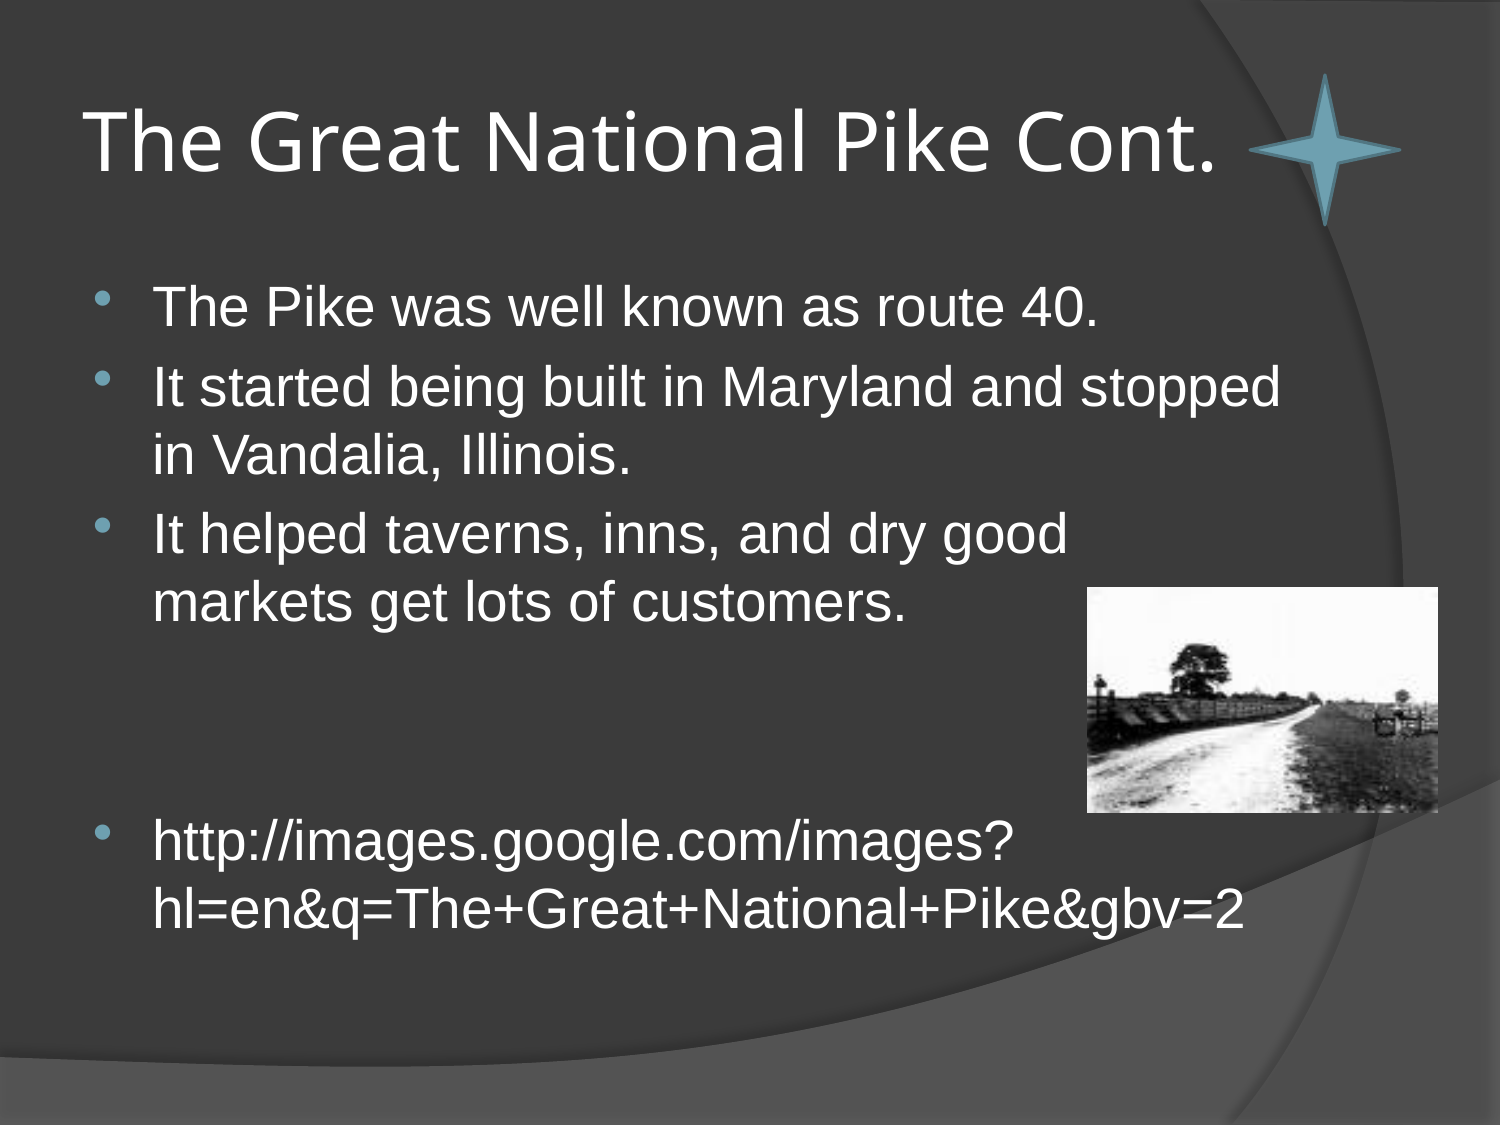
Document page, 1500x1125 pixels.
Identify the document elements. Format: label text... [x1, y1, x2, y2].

text_box [1248, 73, 1402, 227]
picture [1087, 587, 1438, 813]
list The Pike was well known as route 40. It started being built in Maryland and stopped in Vandalia, Illinois. It helped taverns, inns, and dry good markets get lots of customers. http://images.google.com/images?hl=en&q=The+Great+National+Pike&gbv=2 [75, 262, 1300, 1005]
title The Great National Pike Cont. [75, 45, 1300, 233]
